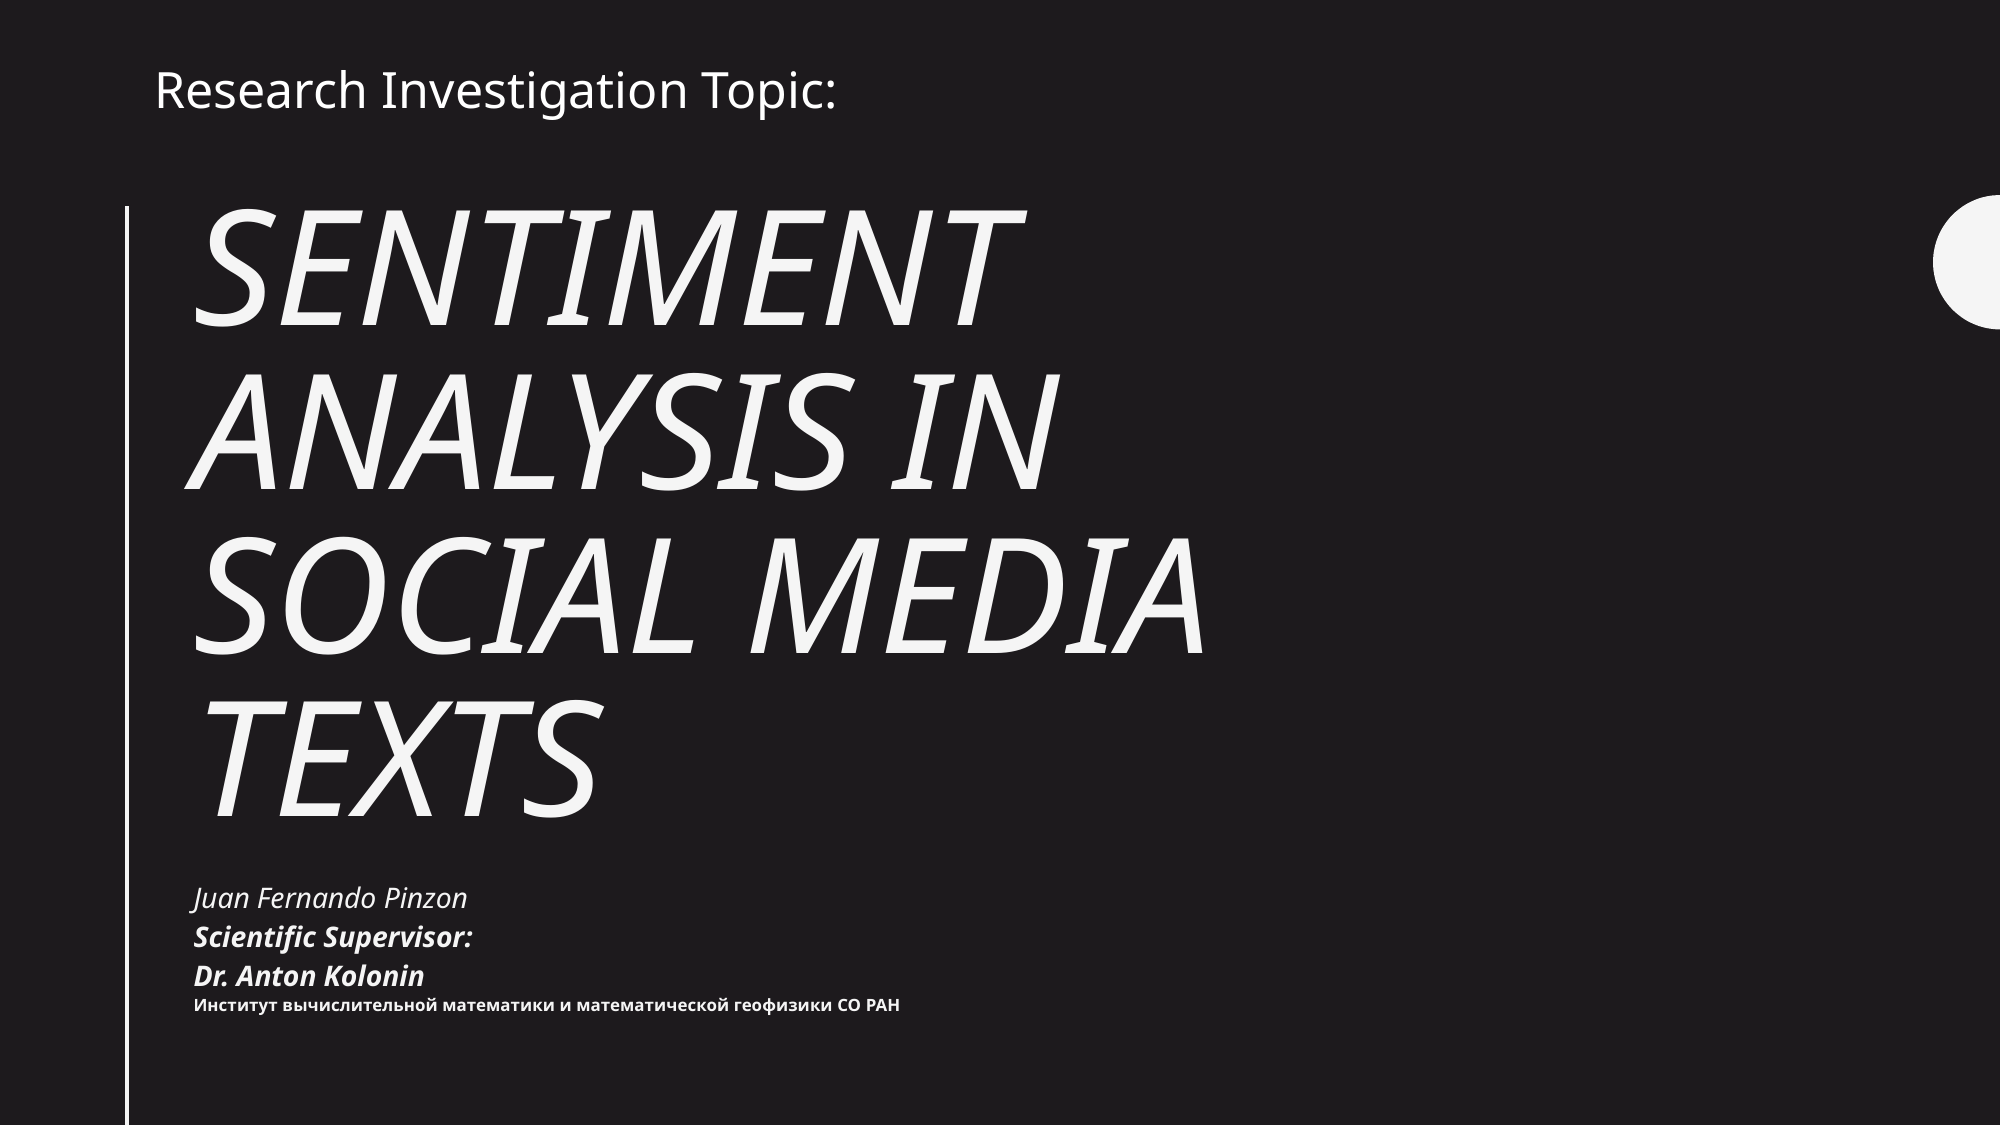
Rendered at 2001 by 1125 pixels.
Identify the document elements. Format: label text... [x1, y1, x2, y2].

text_box Research Investigation Topic: [139, 51, 853, 126]
subtitle Juan Fernando Pinzon Scientific Supervisor: Dr. Anton Kolonin Институт вычислительной математики и математической геофизики СО РАН [178, 868, 1333, 1025]
title Sentiment Analysis in Social Media Texts [178, 187, 1333, 868]
